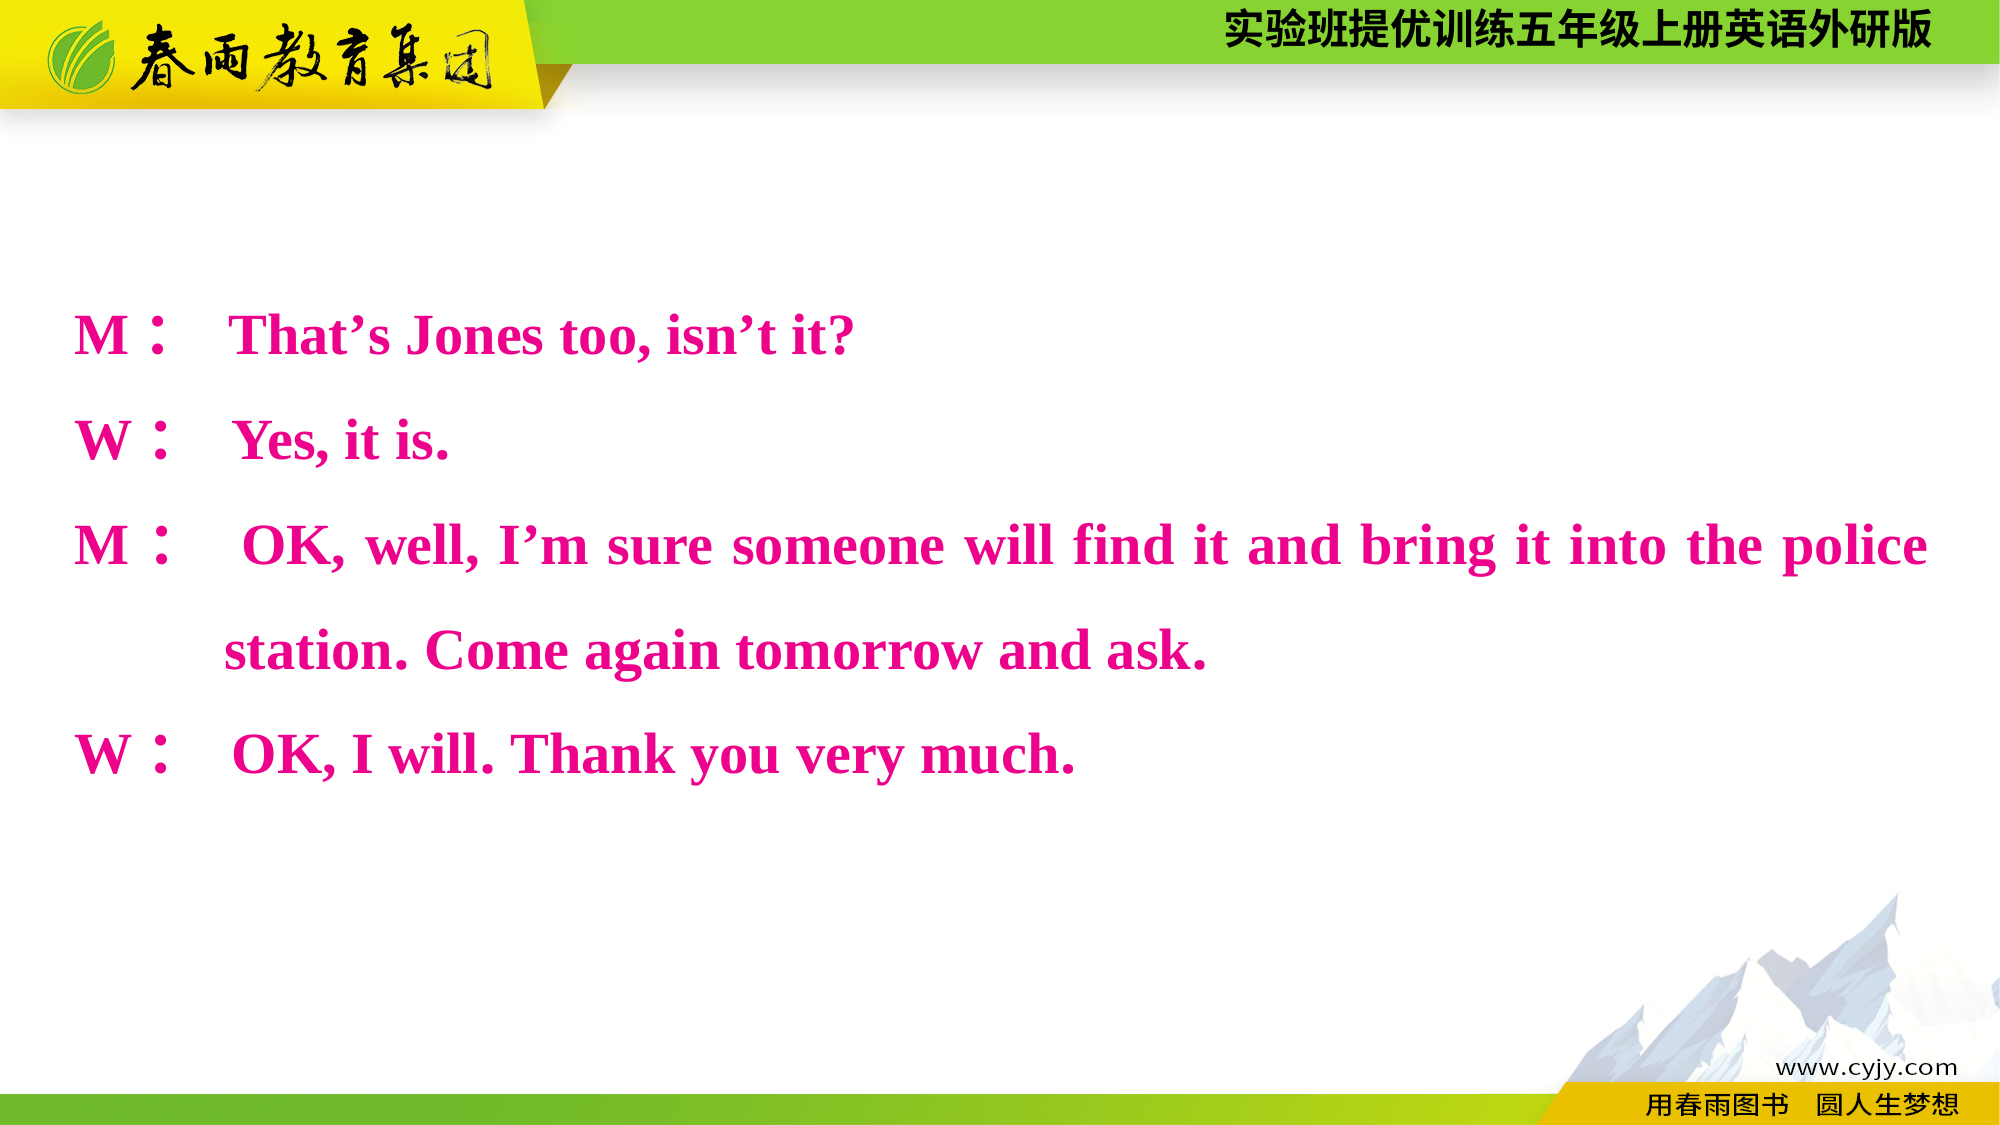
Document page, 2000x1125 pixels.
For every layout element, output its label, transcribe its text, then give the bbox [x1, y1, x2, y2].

list M： That’s Jones too, isn’t it? W： Yes, it is. M： OK, well, I’m sure someone will find it and bring it into the police station. Come again tomorrow and ask. W： OK, I will. Thank you very much. [59, 253, 1944, 799]
picture [0, 0, 2000, 1125]
